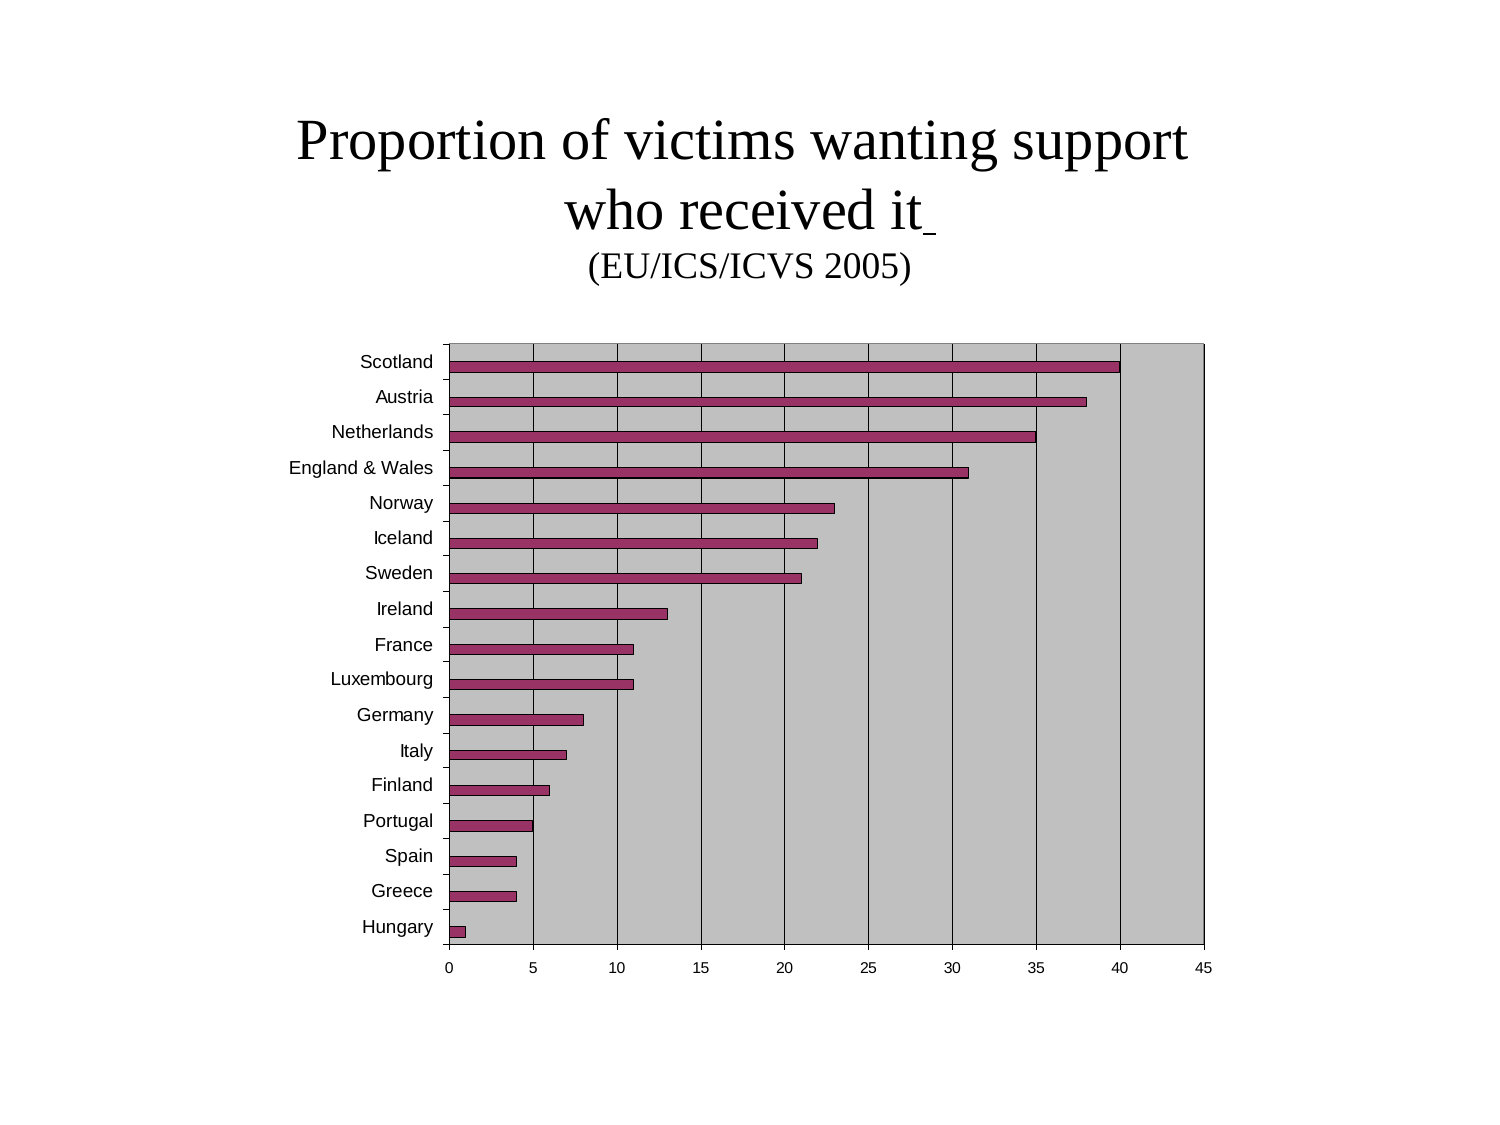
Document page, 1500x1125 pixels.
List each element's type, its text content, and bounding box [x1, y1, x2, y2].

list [266, 324, 1234, 1001]
title Proportion of victims wanting support who received it (EU/ICS/ICVS 2005) [112, 99, 1388, 288]
